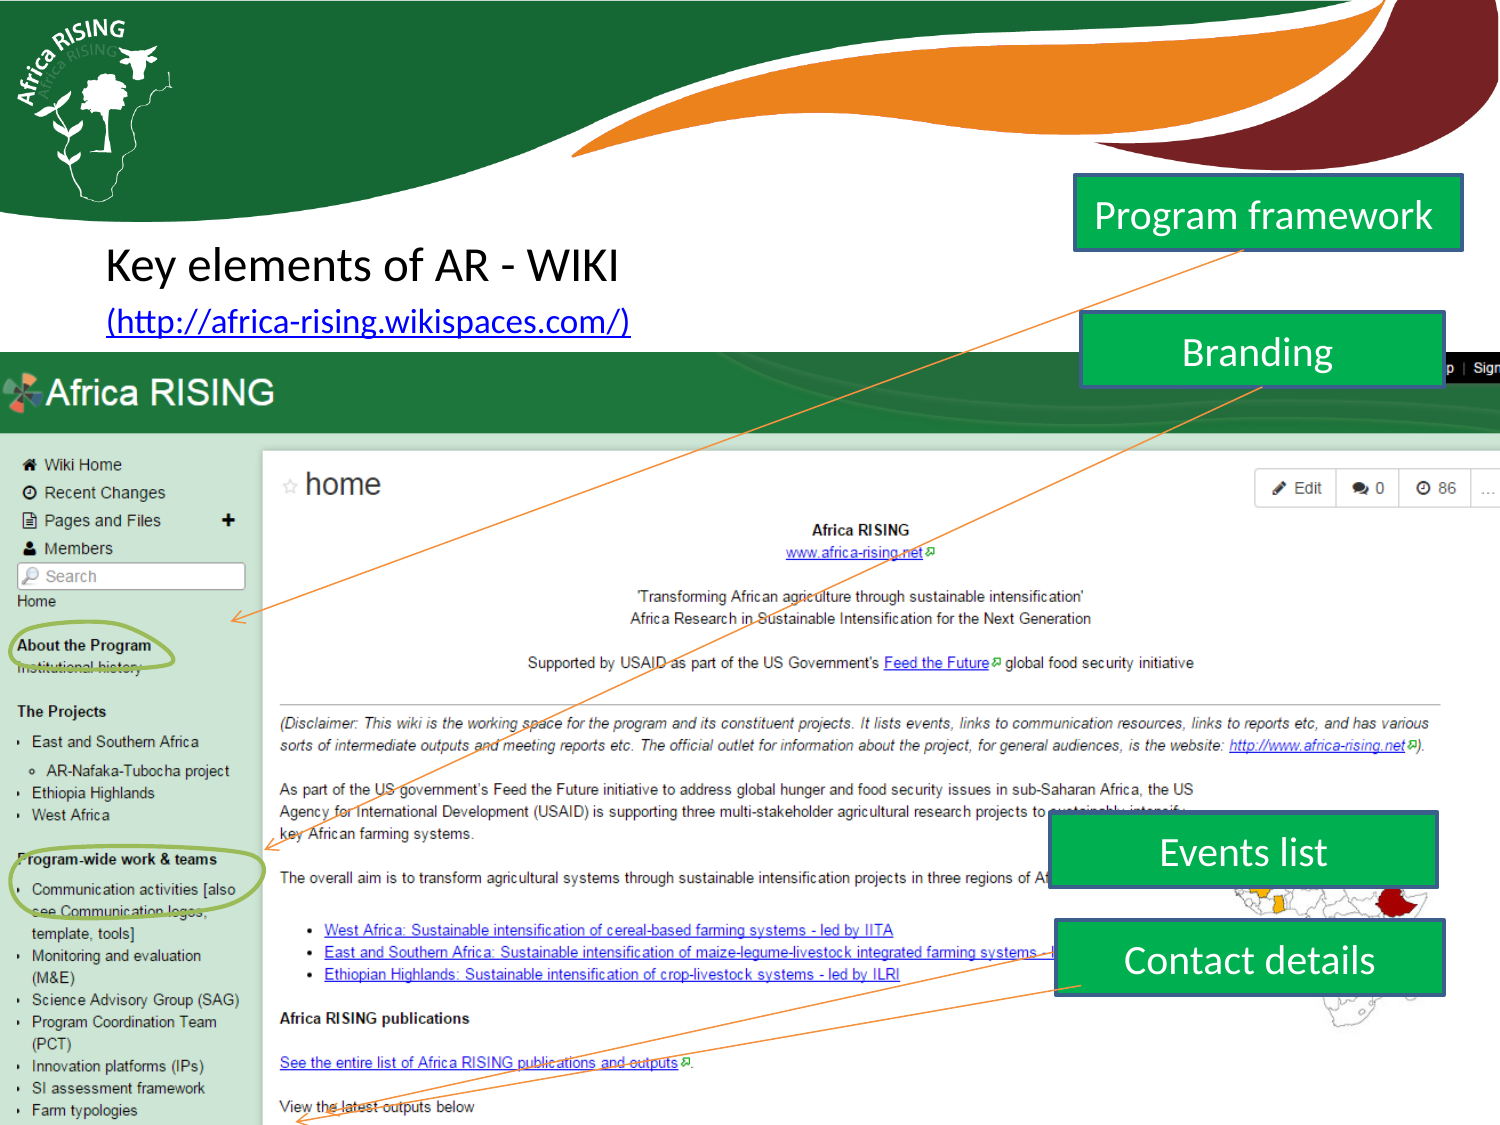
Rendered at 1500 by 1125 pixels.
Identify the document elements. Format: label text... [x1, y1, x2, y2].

text_box Program framework [1073, 173, 1464, 252]
picture [0, 352, 1500, 1125]
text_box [324, 950, 1062, 983]
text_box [230, 249, 1244, 622]
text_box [263, 386, 1263, 851]
text_box Branding [1249, 310, 1446, 350]
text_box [294, 985, 1082, 1123]
list Key elements of AR - WIKI (http://africa-rising.wikispaces.com/) [75, 224, 950, 350]
picture [0, 0, 1499, 222]
